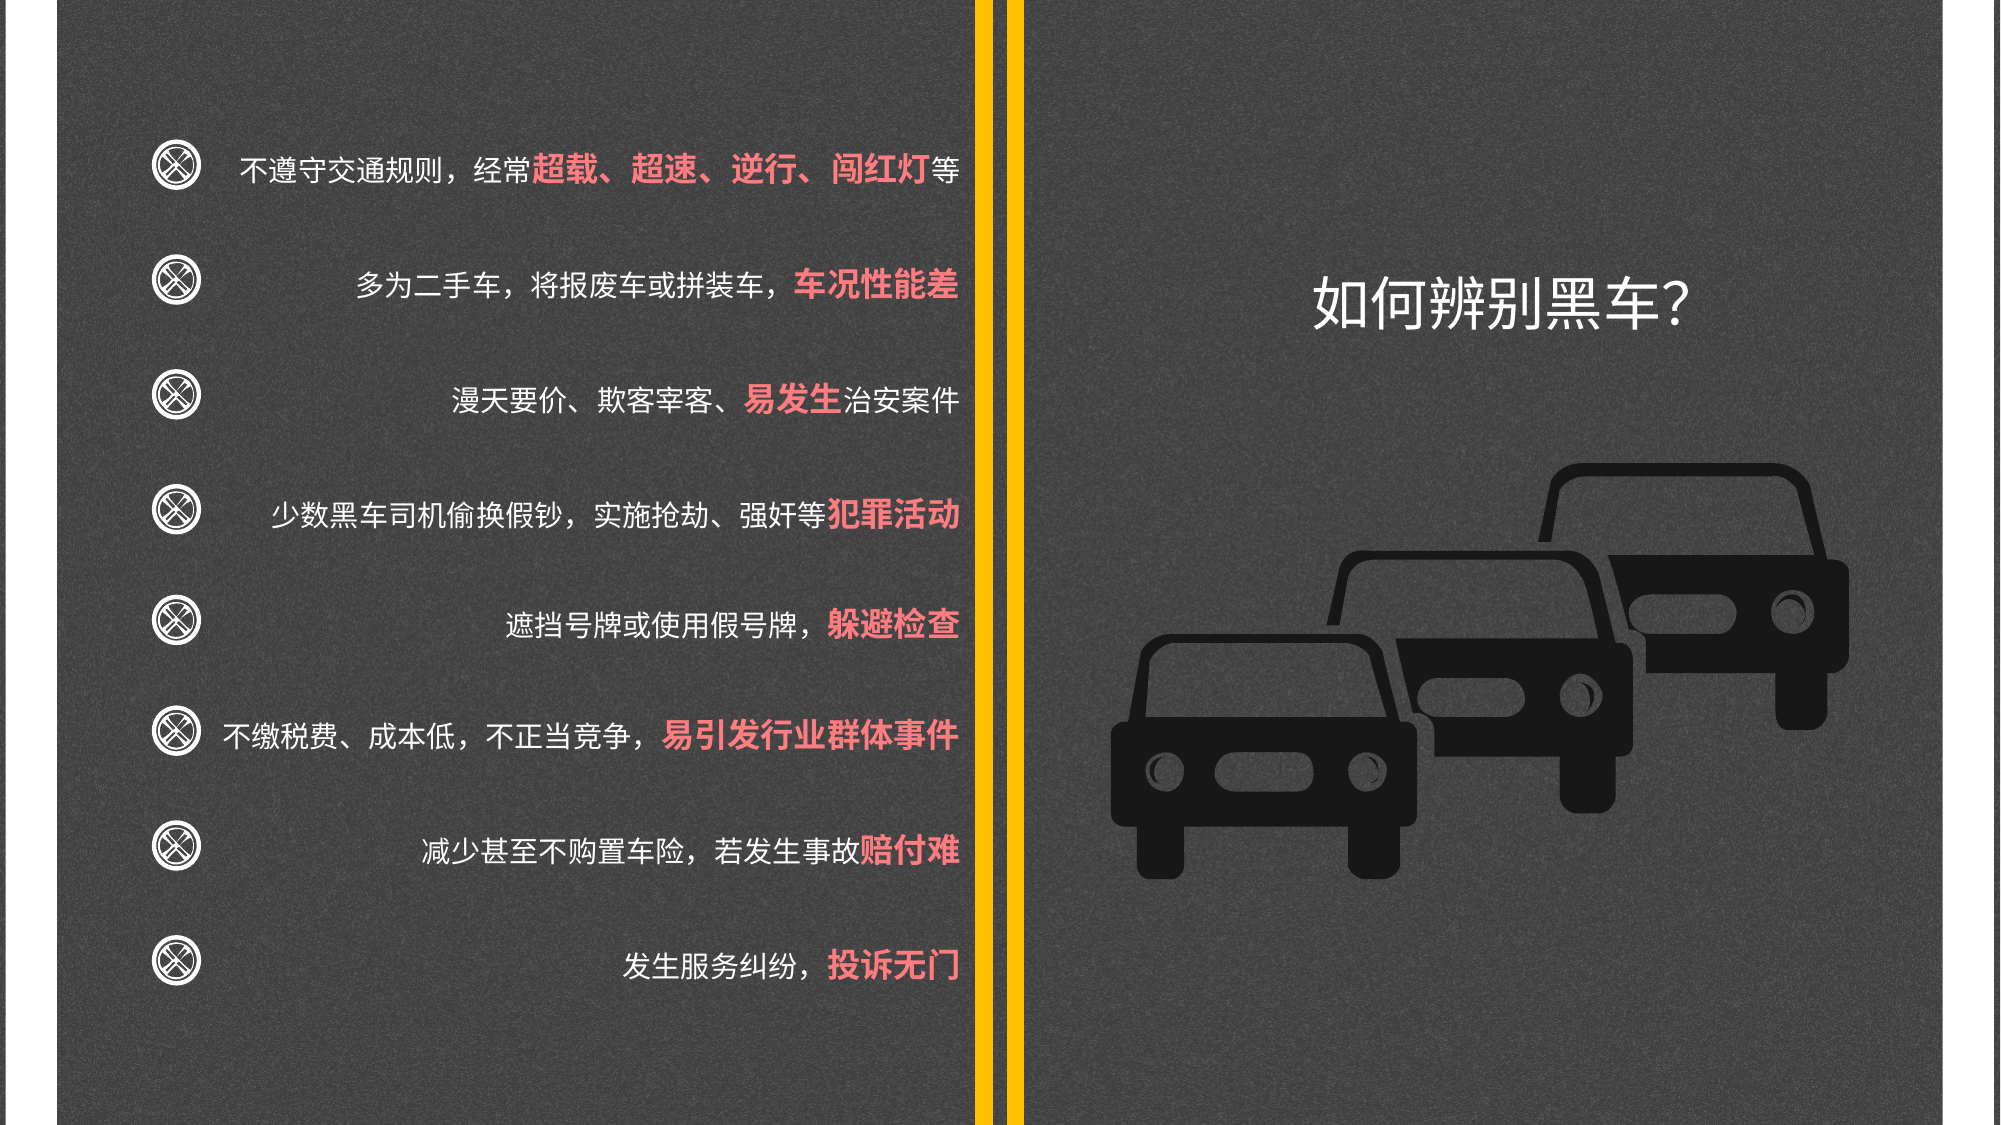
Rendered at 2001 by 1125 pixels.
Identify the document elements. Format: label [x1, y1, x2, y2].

picture [0, 0, 5, 1125]
text_box [5, 0, 1994, 1125]
picture [1994, 0, 2001, 1125]
